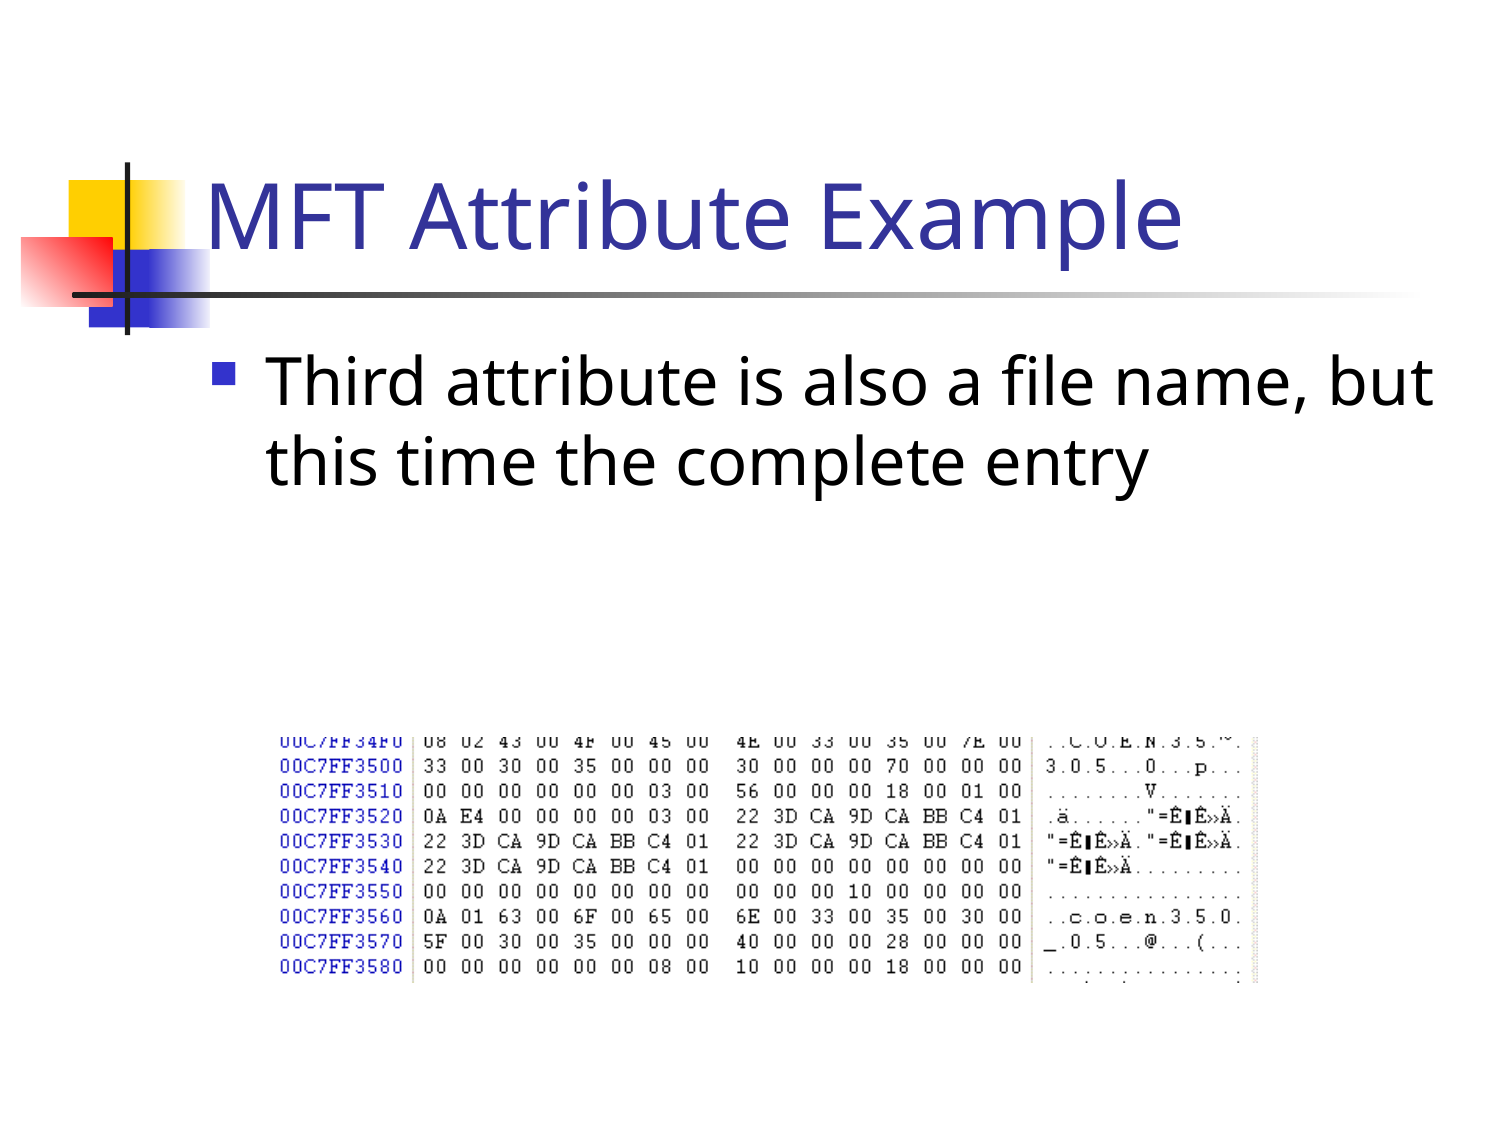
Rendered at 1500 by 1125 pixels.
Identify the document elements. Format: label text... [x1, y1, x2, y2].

list Third attribute is also a file name, but this time the complete entry [193, 330, 1470, 1007]
title MFT Attribute Example [188, 34, 1468, 276]
picture [274, 737, 1258, 983]
